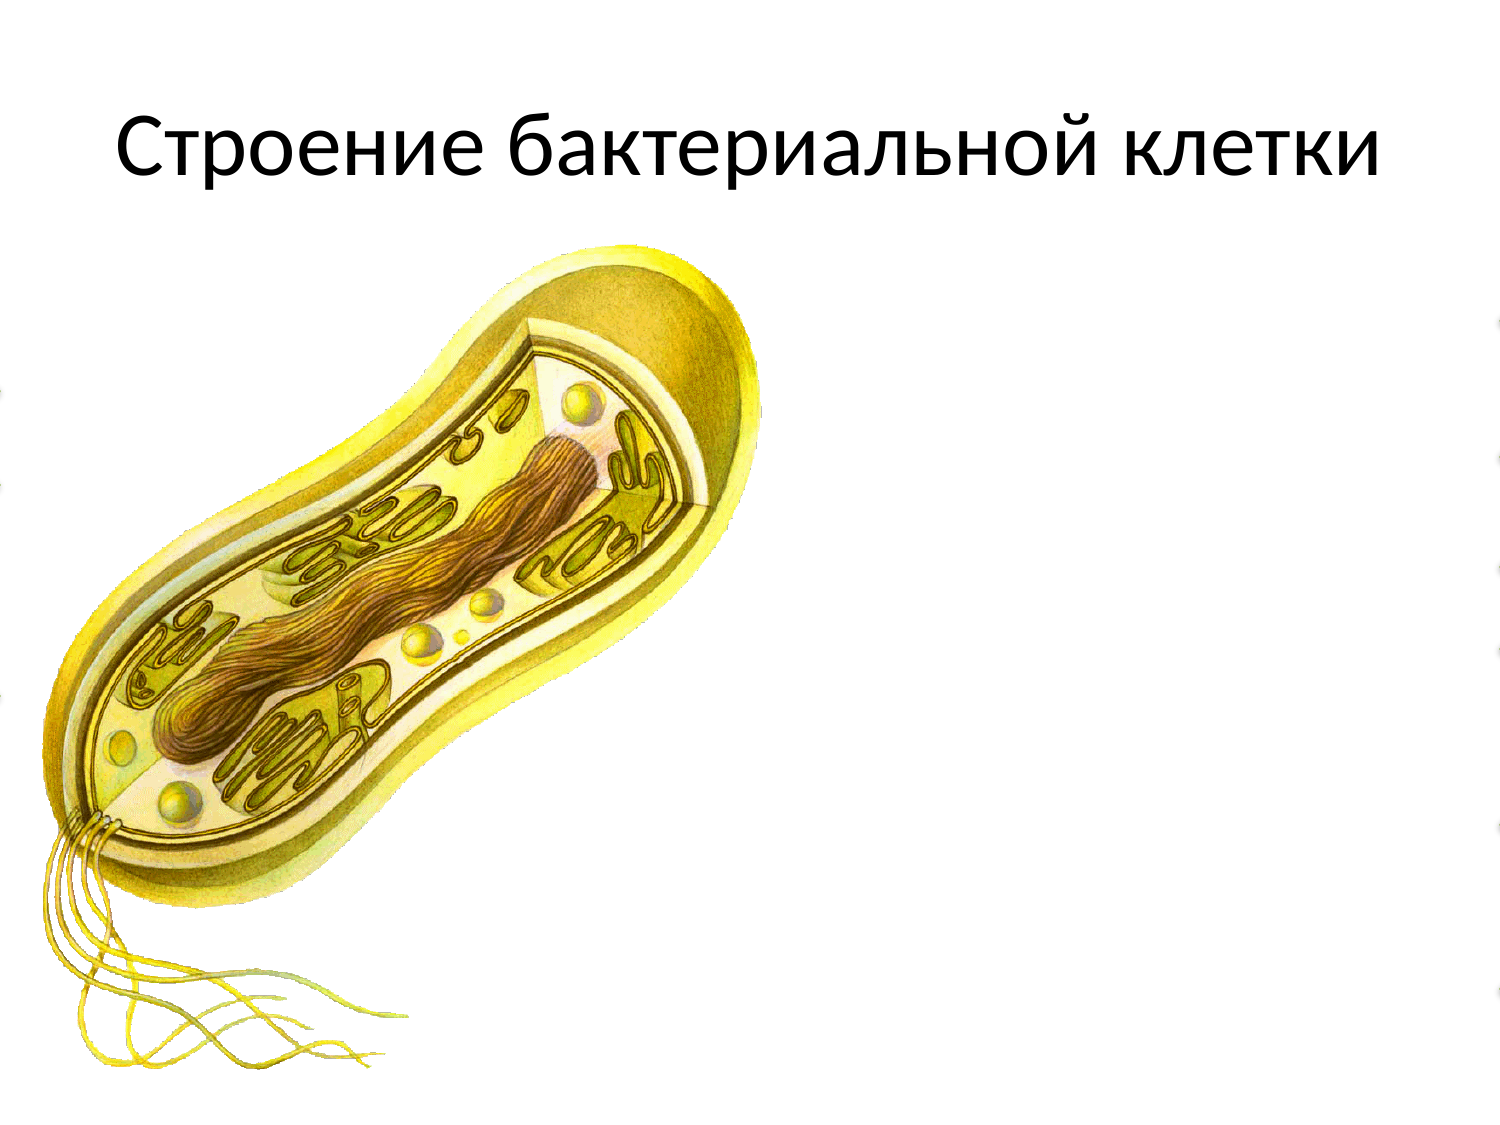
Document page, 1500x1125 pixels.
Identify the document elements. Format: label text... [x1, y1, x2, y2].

title Строение бактериальной клетки [75, 45, 1425, 233]
picture [40, 243, 763, 1070]
